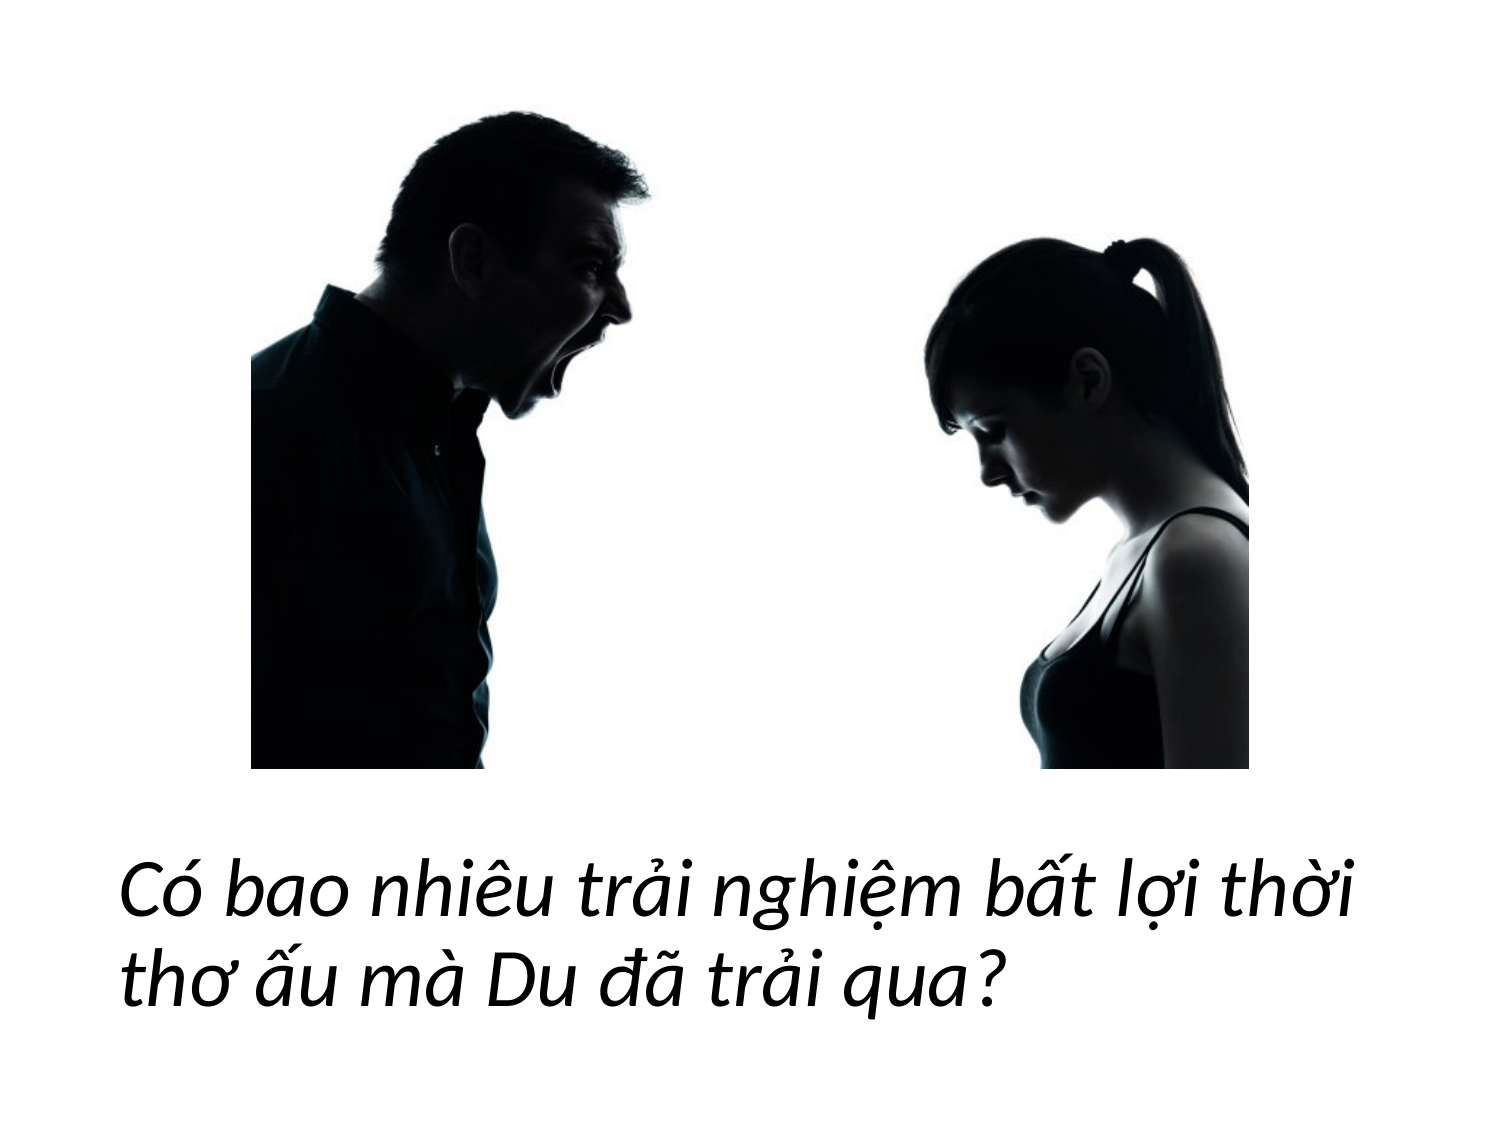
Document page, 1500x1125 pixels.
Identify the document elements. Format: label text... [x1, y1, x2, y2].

list Có bao nhiêu trải nghiệm bất lợi thời thơ ấu mà Du đã trải qua? [103, 837, 1397, 1102]
picture [251, 23, 1249, 769]
